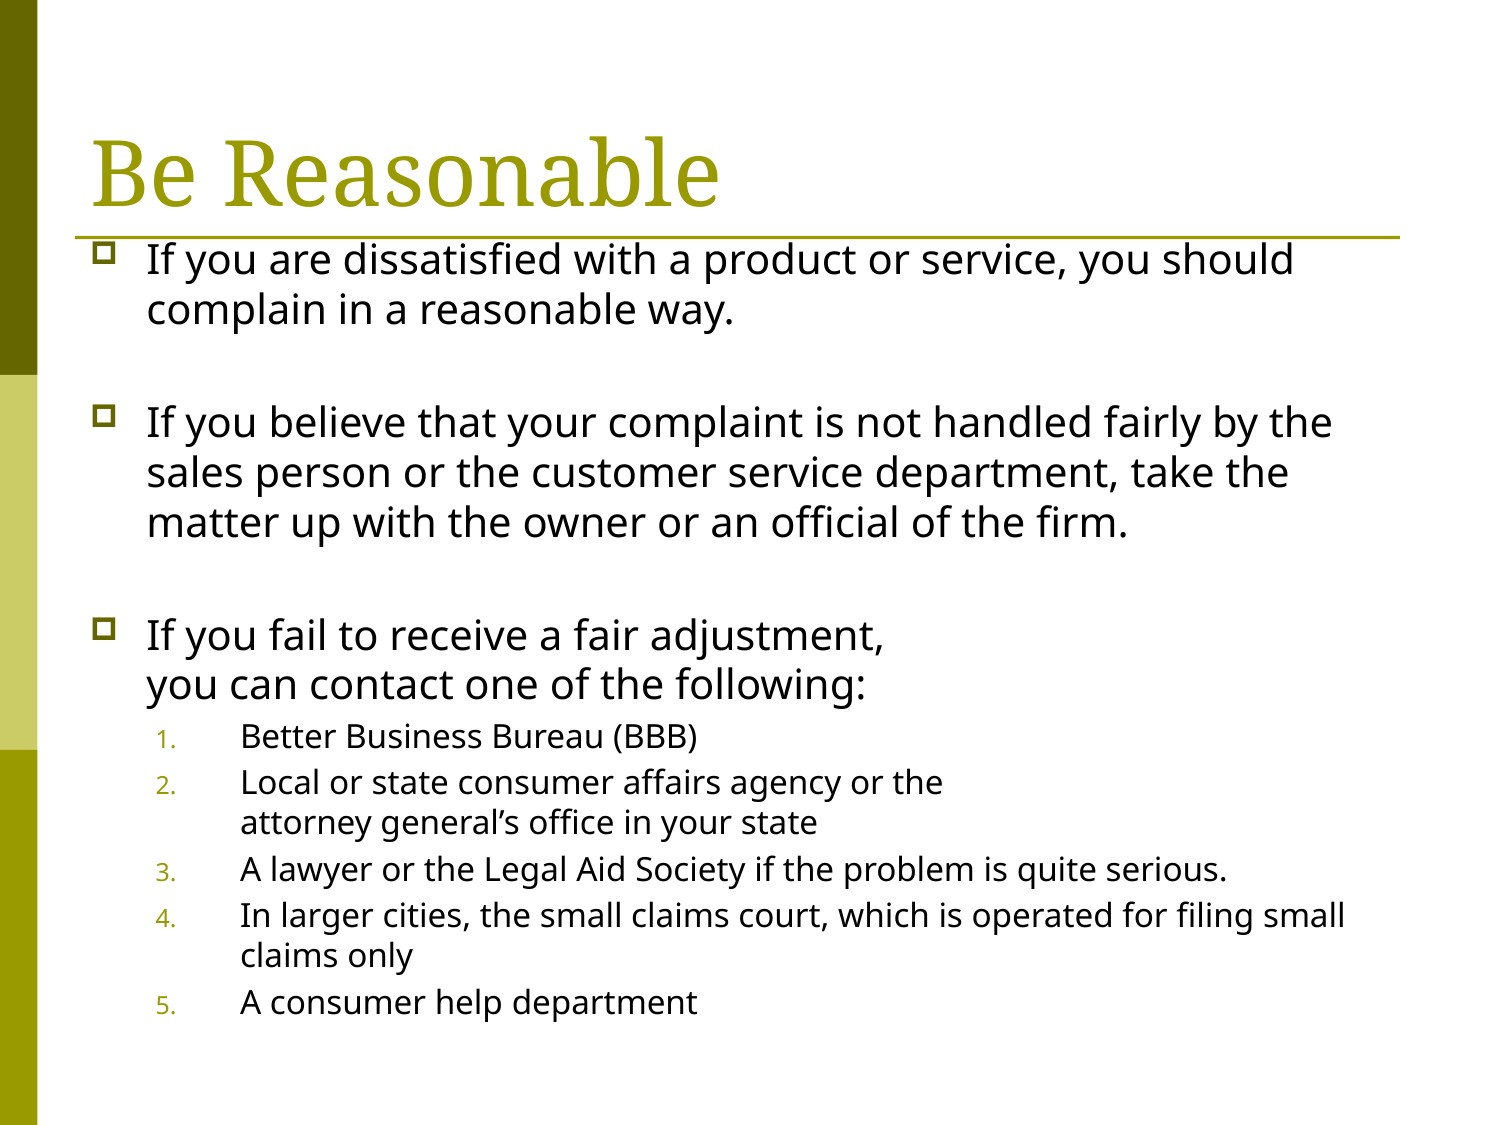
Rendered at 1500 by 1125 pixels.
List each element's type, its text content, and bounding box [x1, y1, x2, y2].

list If you are dissatisfied with a product or service, you should complain in a reasonable way. If you believe that your complaint is not handled fairly by the sales person or the customer service department, take the matter up with the owner or an official of the firm. If you fail to receive a fair adjustment, you can contact one of the following: Better Business Bureau (BBB) Local or state consumer affairs agency or the attorney general’s office in your state A lawyer or the Legal Aid Society if the problem is quite serious. In larger cities, the small claims court, which is operated for filing small claims only A consumer help department [74, 224, 1426, 1006]
title Be Reasonable [74, 45, 1426, 224]
